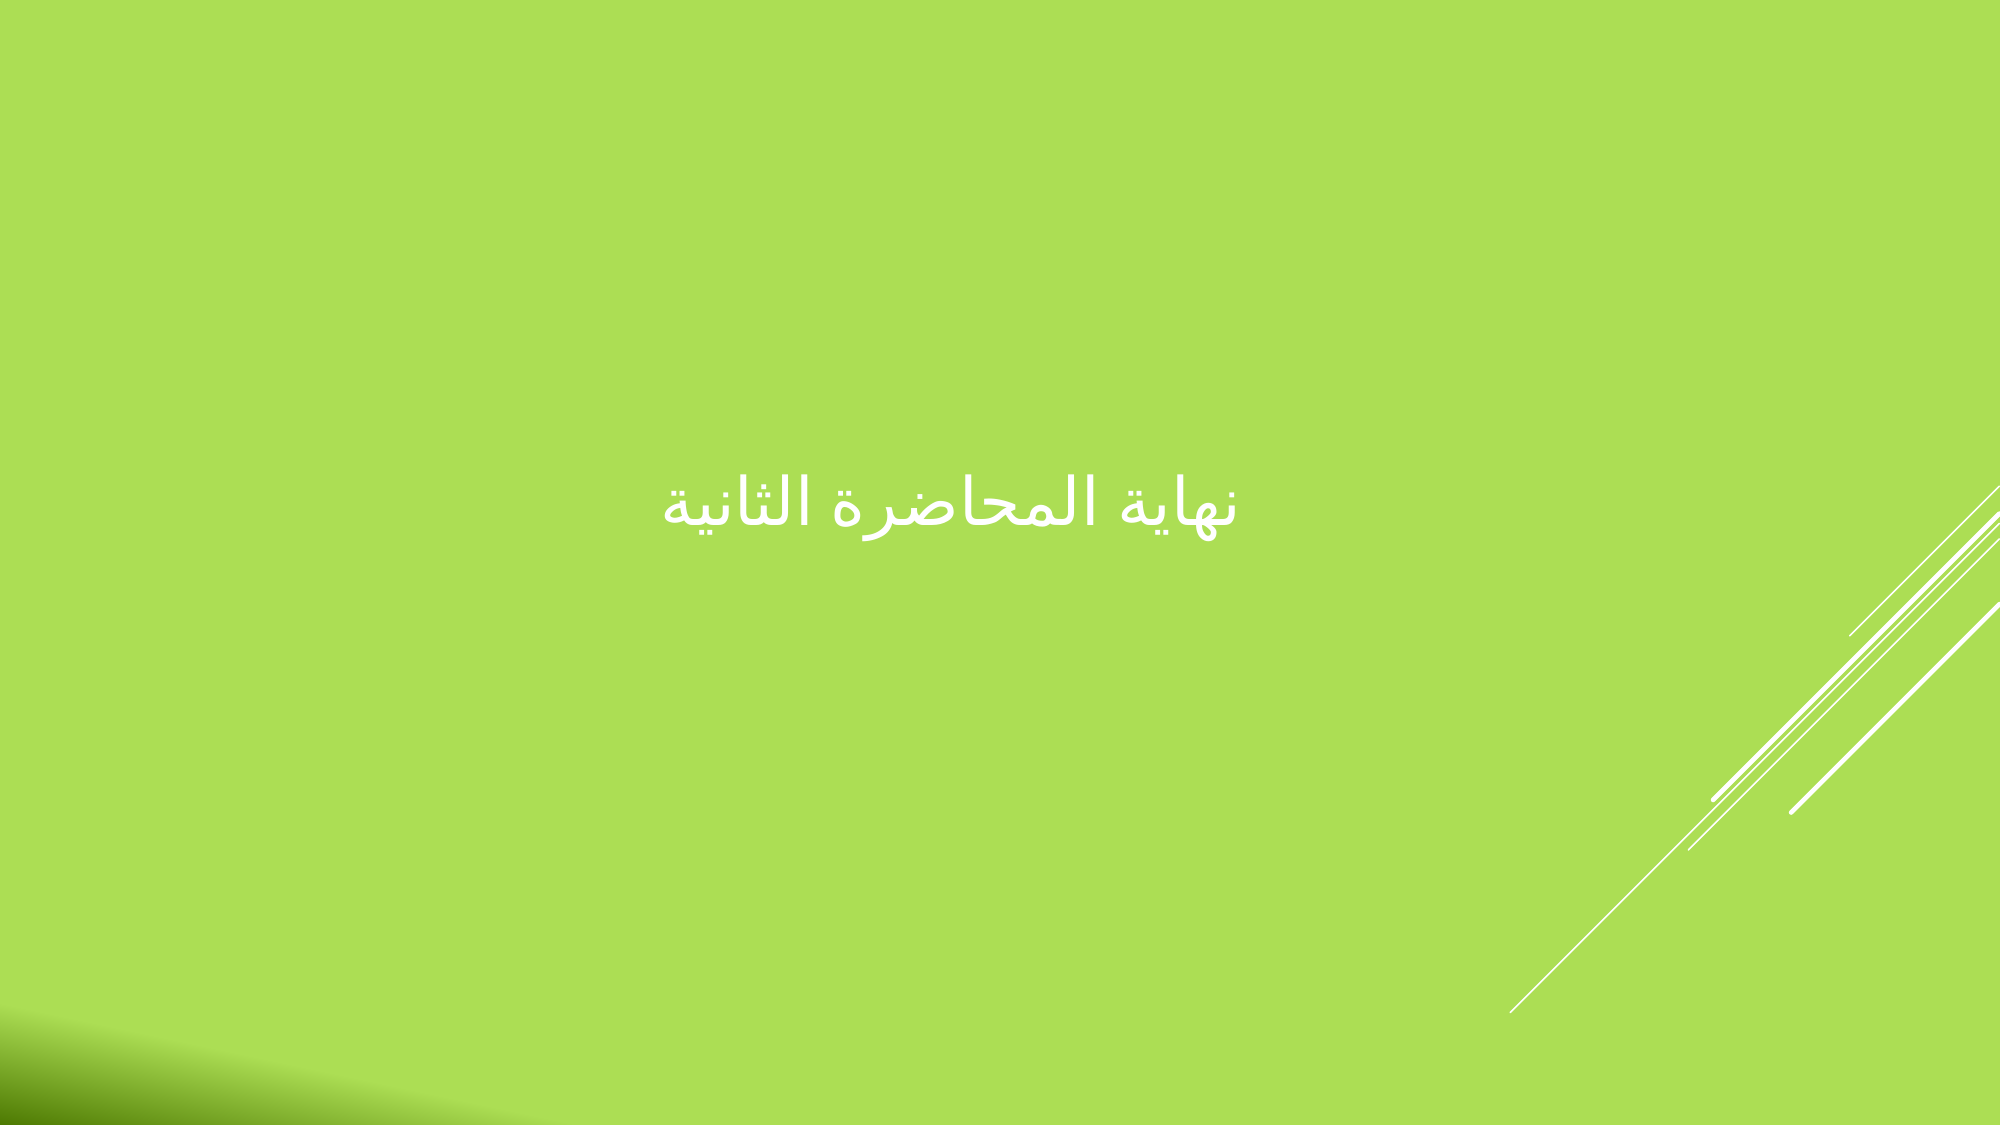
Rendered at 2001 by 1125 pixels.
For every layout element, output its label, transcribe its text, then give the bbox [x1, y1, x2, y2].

list نهاية المحاضرة الثانية [250, 202, 1651, 796]
